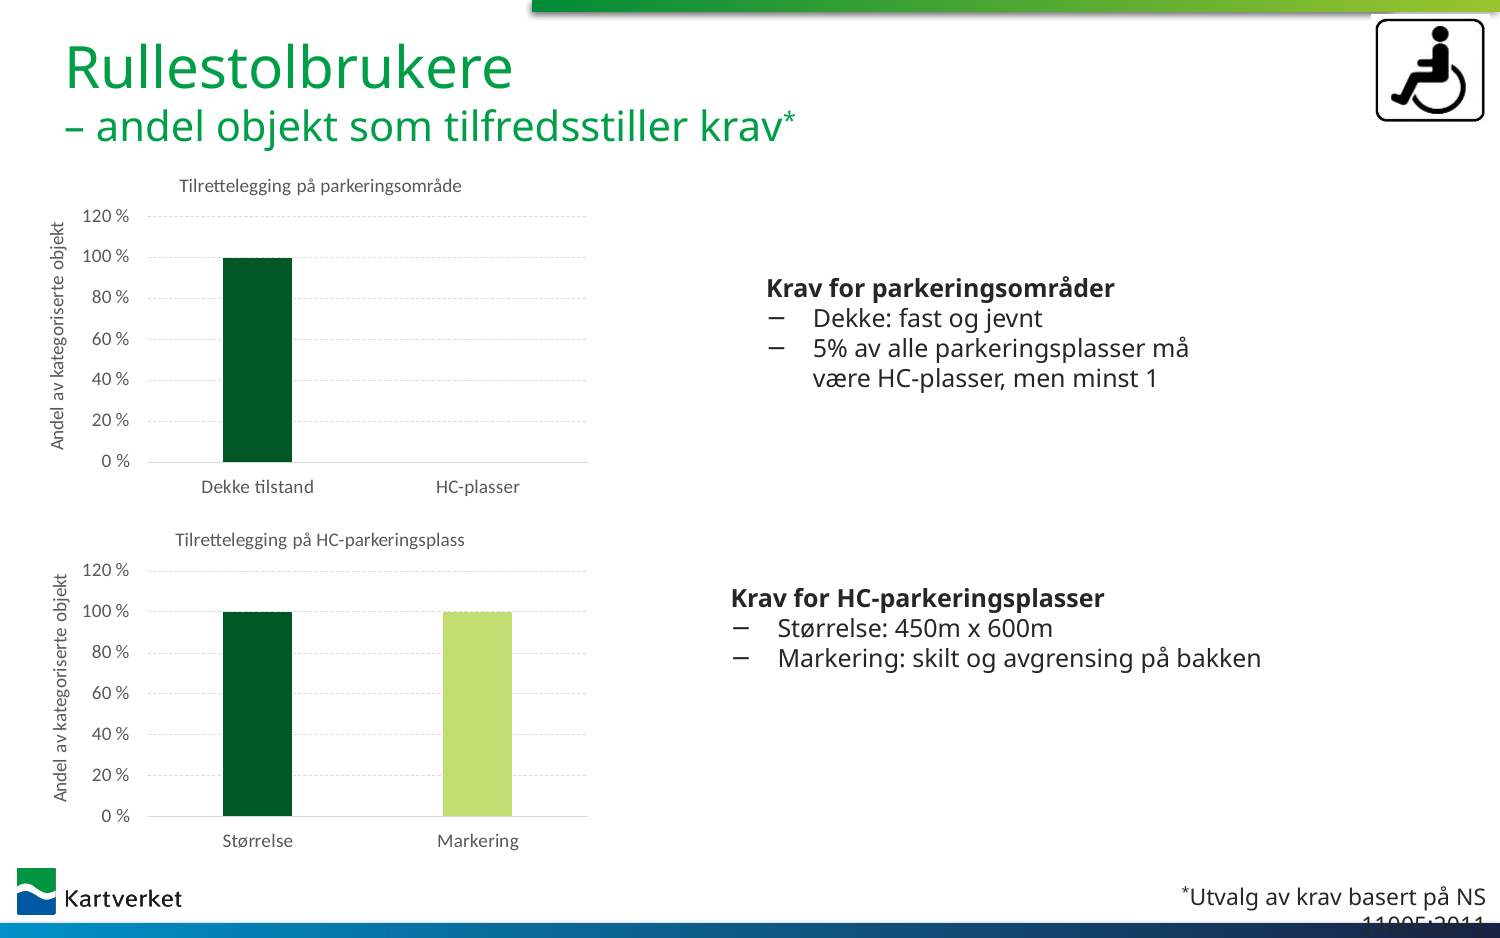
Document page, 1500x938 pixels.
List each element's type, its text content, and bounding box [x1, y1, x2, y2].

text_box Rullestolbrukere – andel objekt som tilfredsstiller krav* [49, 23, 1431, 158]
picture [41, 166, 599, 505]
text_box *Utvalg av krav basert på NS 11005:2011 [1068, 873, 1500, 938]
picture [41, 520, 599, 859]
text_box Krav for parkeringsområder Dekke: fast og jevnt 5% av alle parkeringsplasser må være HC-plasser, men minst 1 [751, 264, 1232, 400]
text_box Krav for HC-parkeringsplasser Størrelse: 450m x 600m Markering: skilt og avgrensing på bakken [715, 574, 1278, 680]
picture [1371, 13, 1491, 127]
